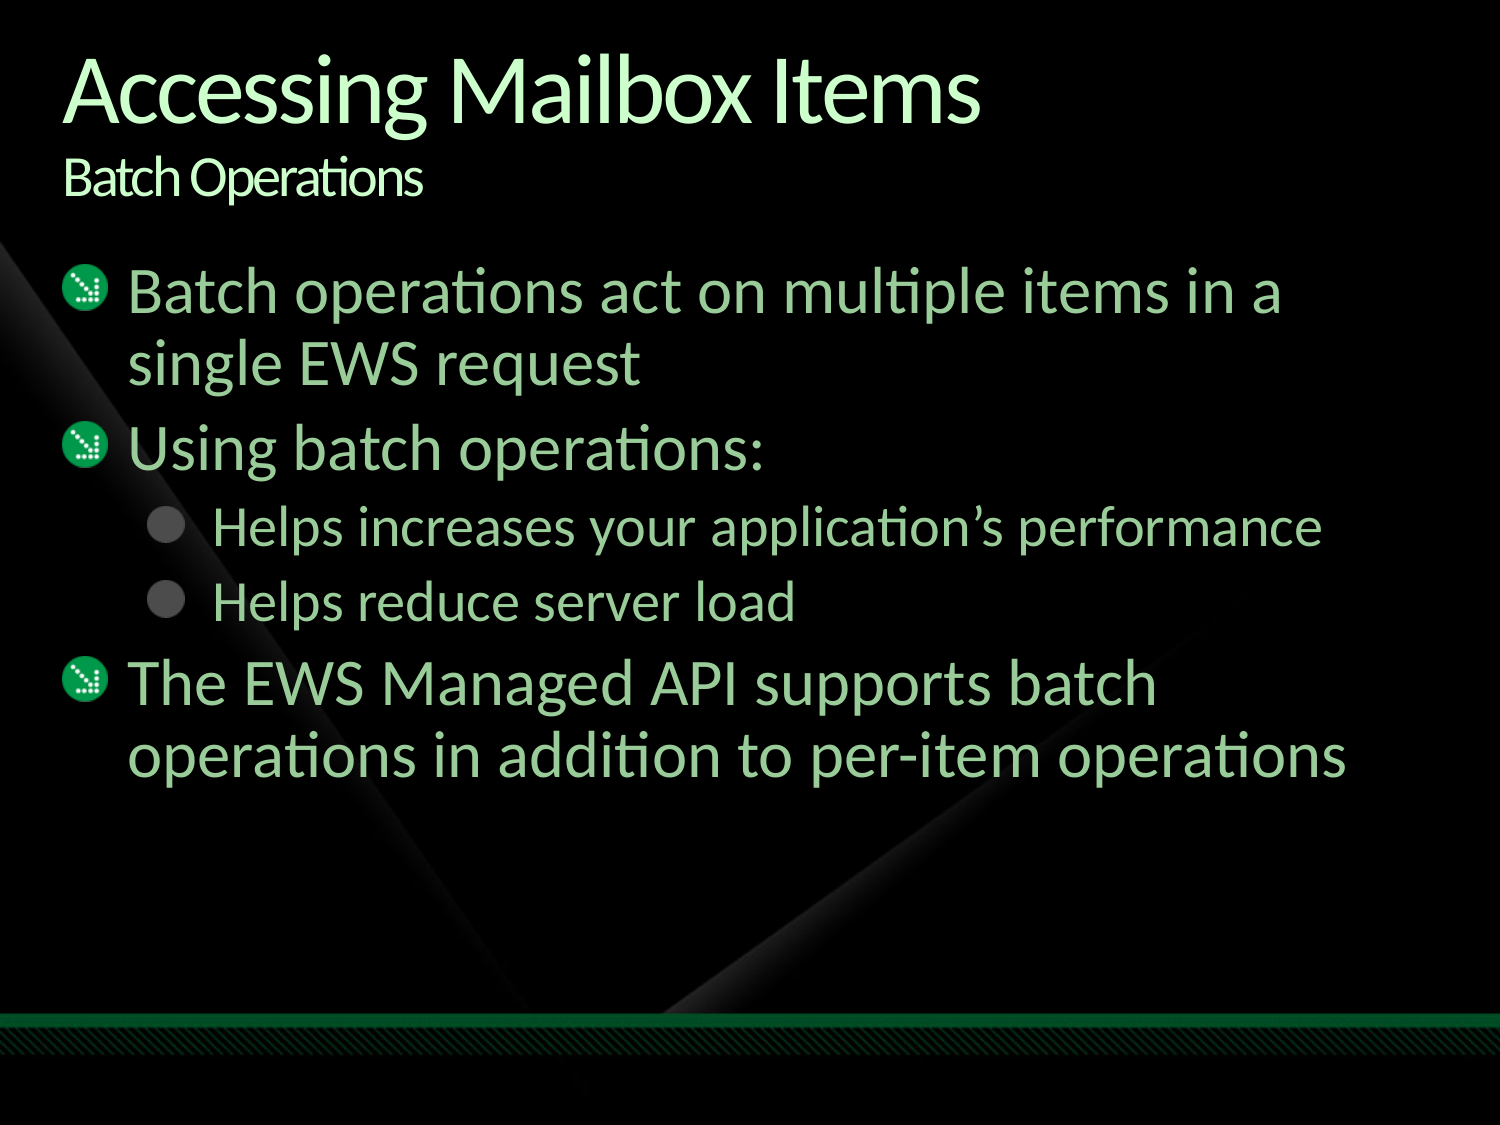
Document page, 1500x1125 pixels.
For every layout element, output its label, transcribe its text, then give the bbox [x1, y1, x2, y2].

list Batch operations act on multiple items in a single EWS request Using batch operations: Helps increases your application’s performance Helps reduce server load The EWS Managed API supports batch operations in addition to per-item operations [62, 255, 1438, 1004]
picture [0, 0, 1500, 1125]
title Accessing Mailbox Items Batch Operations [62, 37, 1438, 211]
